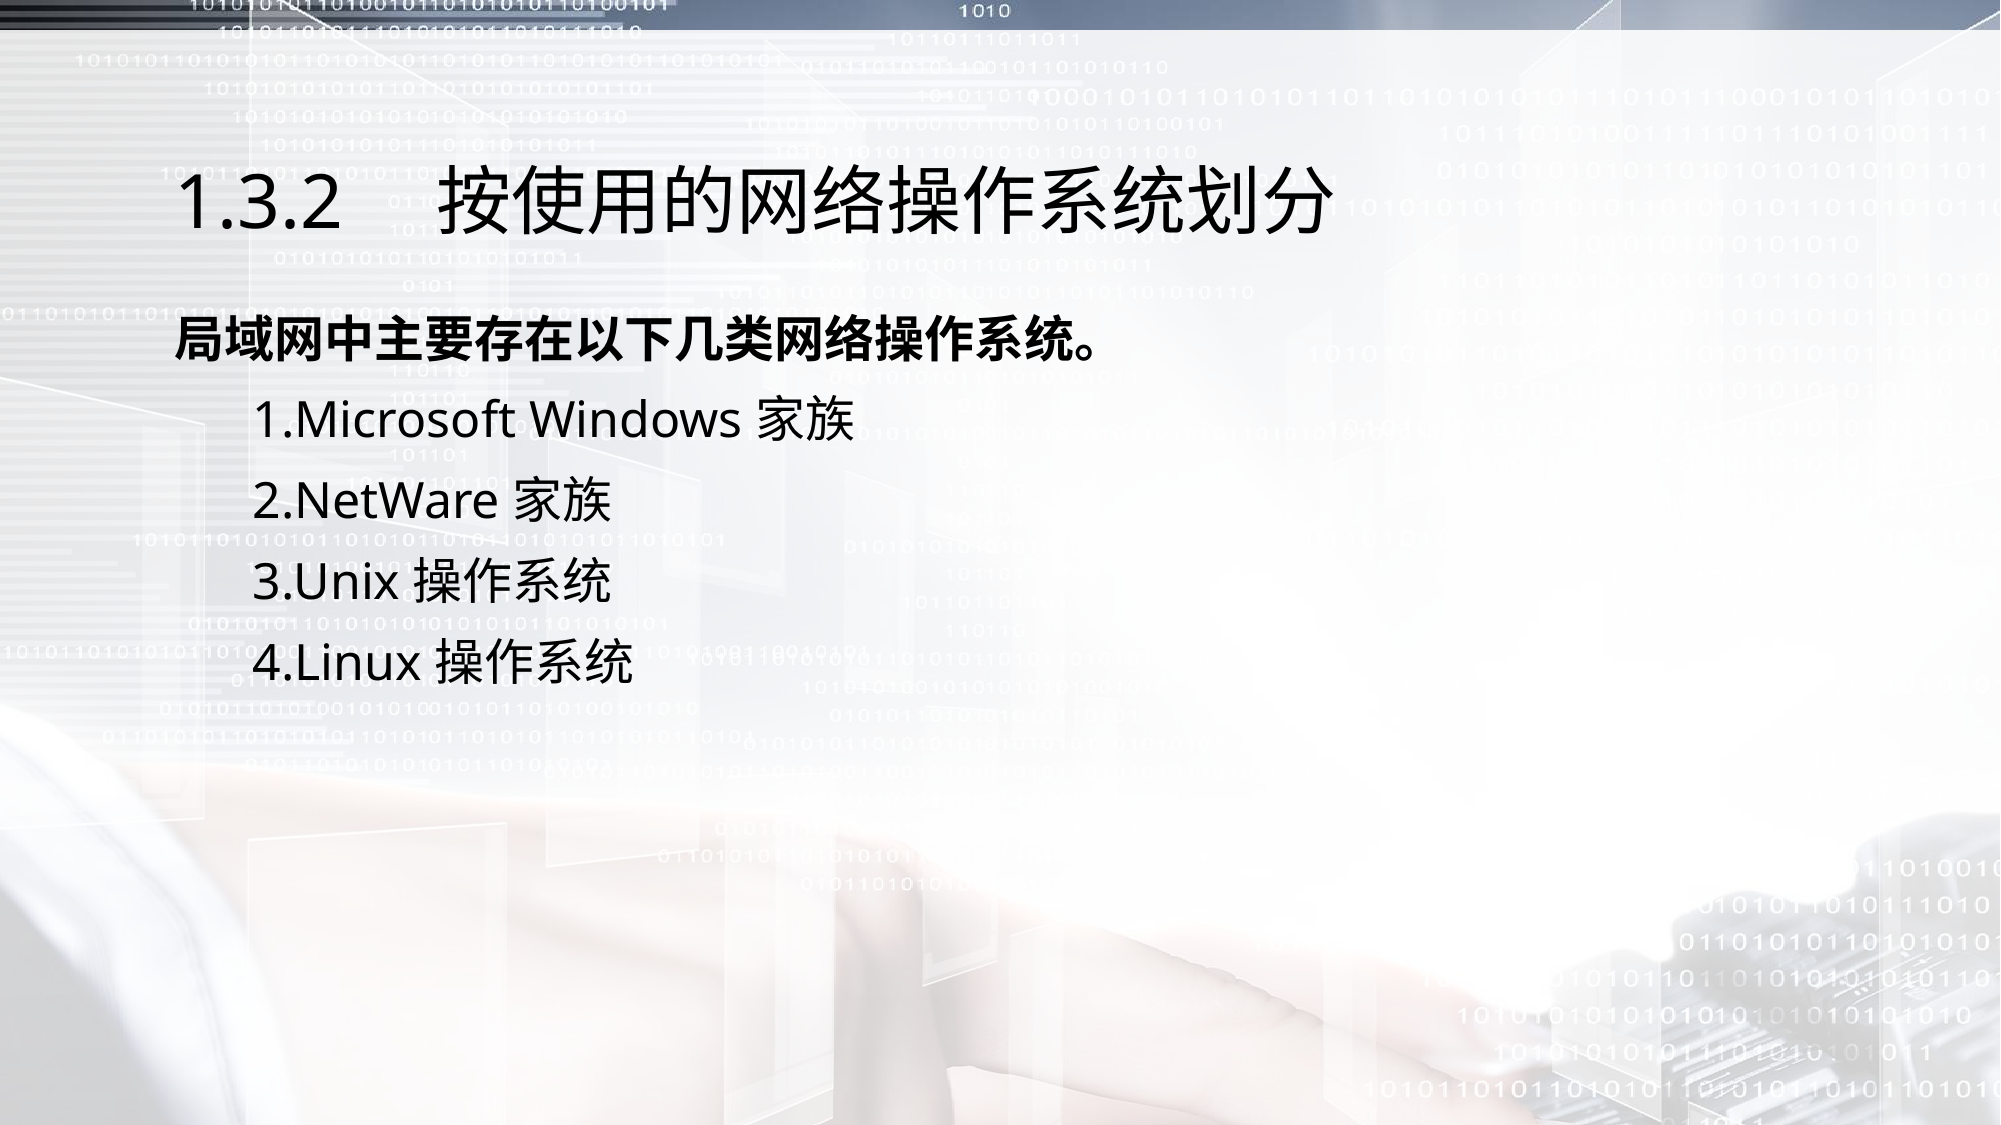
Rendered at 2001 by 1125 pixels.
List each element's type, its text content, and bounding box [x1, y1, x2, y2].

title 1.3.2 按使用的网络操作系统划分 [159, 131, 1863, 278]
list 局域网中主要存在以下几类网络操作系统。 1.Microsoft Windows家族 2.NetWare家族 3.Unix操作系统 4.Linux操作系统 [159, 299, 1863, 1014]
picture [0, 0, 2000, 30]
